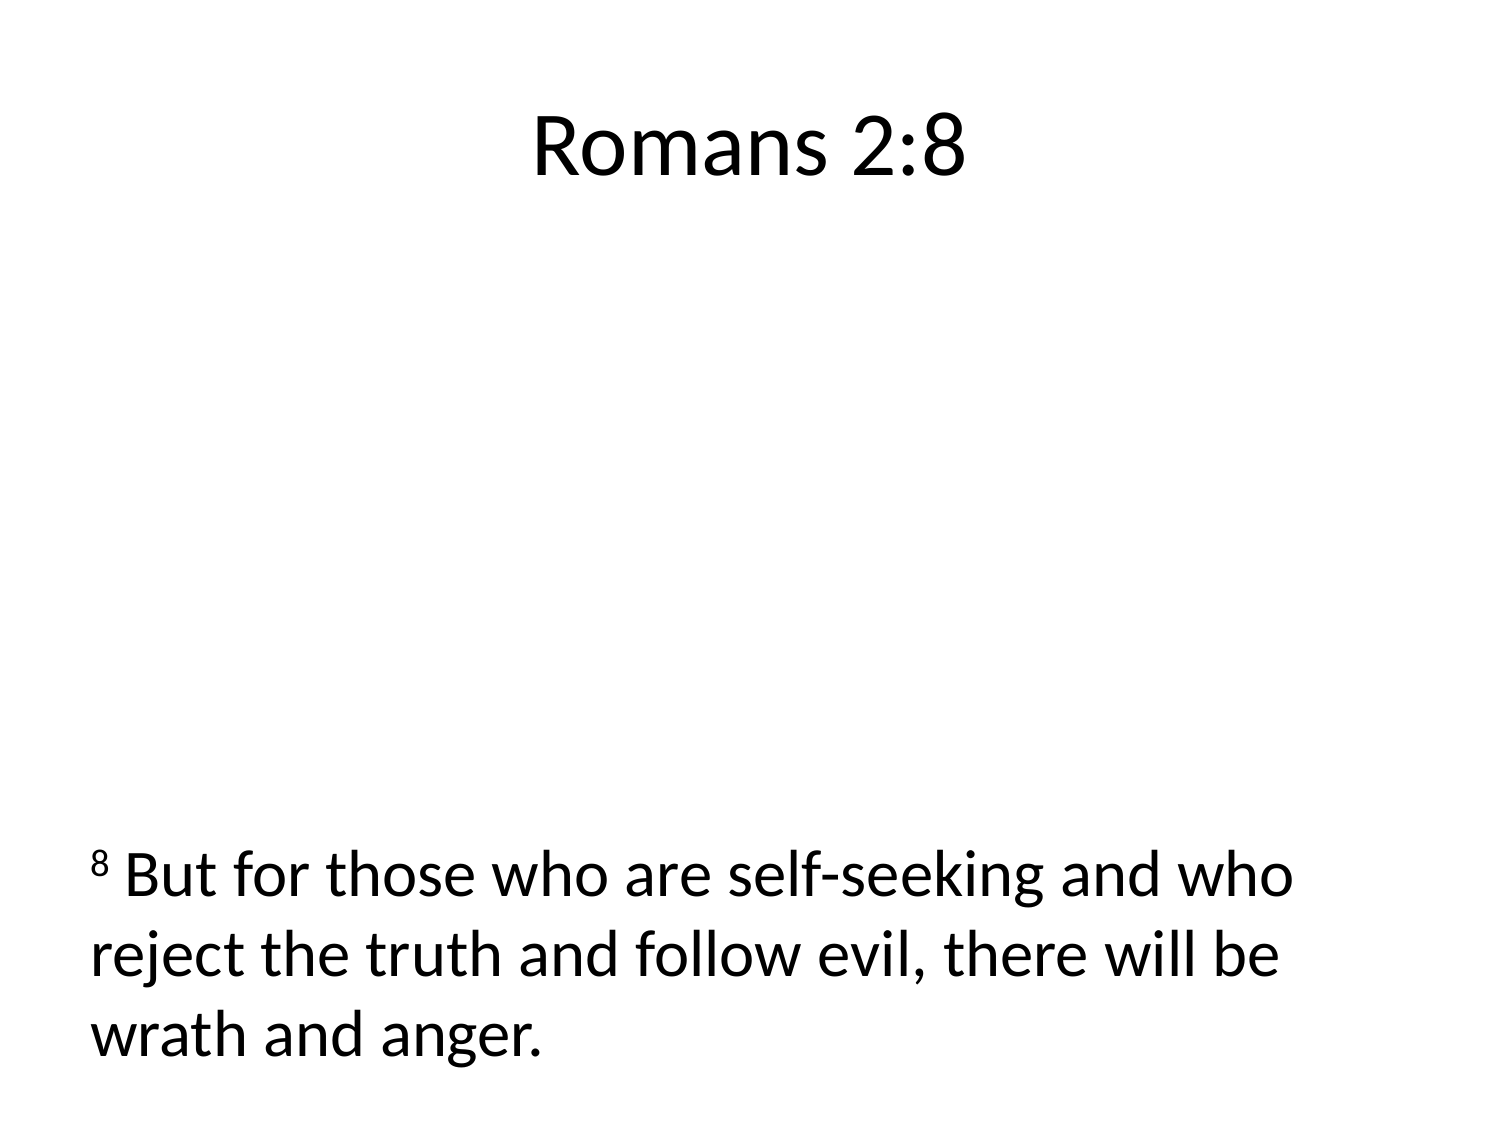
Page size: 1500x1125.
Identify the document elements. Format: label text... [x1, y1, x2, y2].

title Romans 2:8 [75, 45, 1425, 233]
list 8 But for those who are self-seeking and who reject the truth and follow evil, there will be wrath and anger. [75, 262, 1425, 1005]
